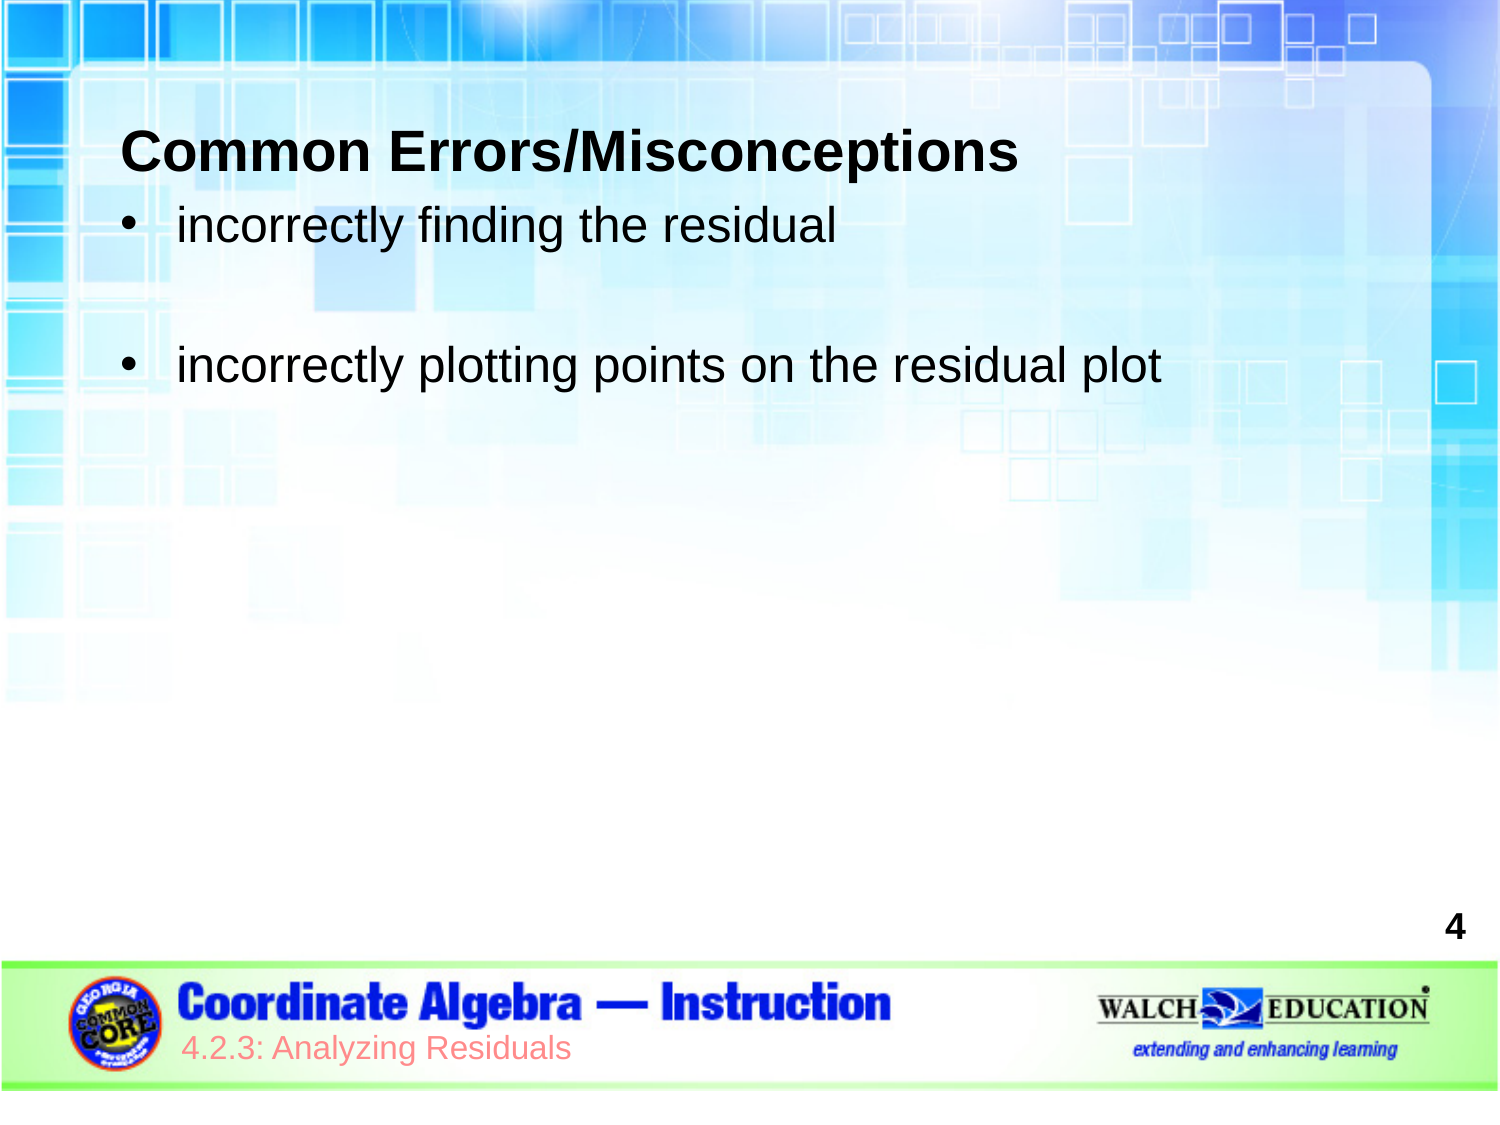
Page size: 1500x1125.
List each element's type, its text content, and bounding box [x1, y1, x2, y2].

slide_number 4 [1361, 901, 1481, 949]
picture [1, 0, 1500, 1091]
footer 4.2.3: Analyzing Residuals [166, 1024, 1080, 1069]
subtitle Common Errors/Misconceptions incorrectly finding the residual incorrectly plotting points on the residual plot [105, 105, 1394, 925]
